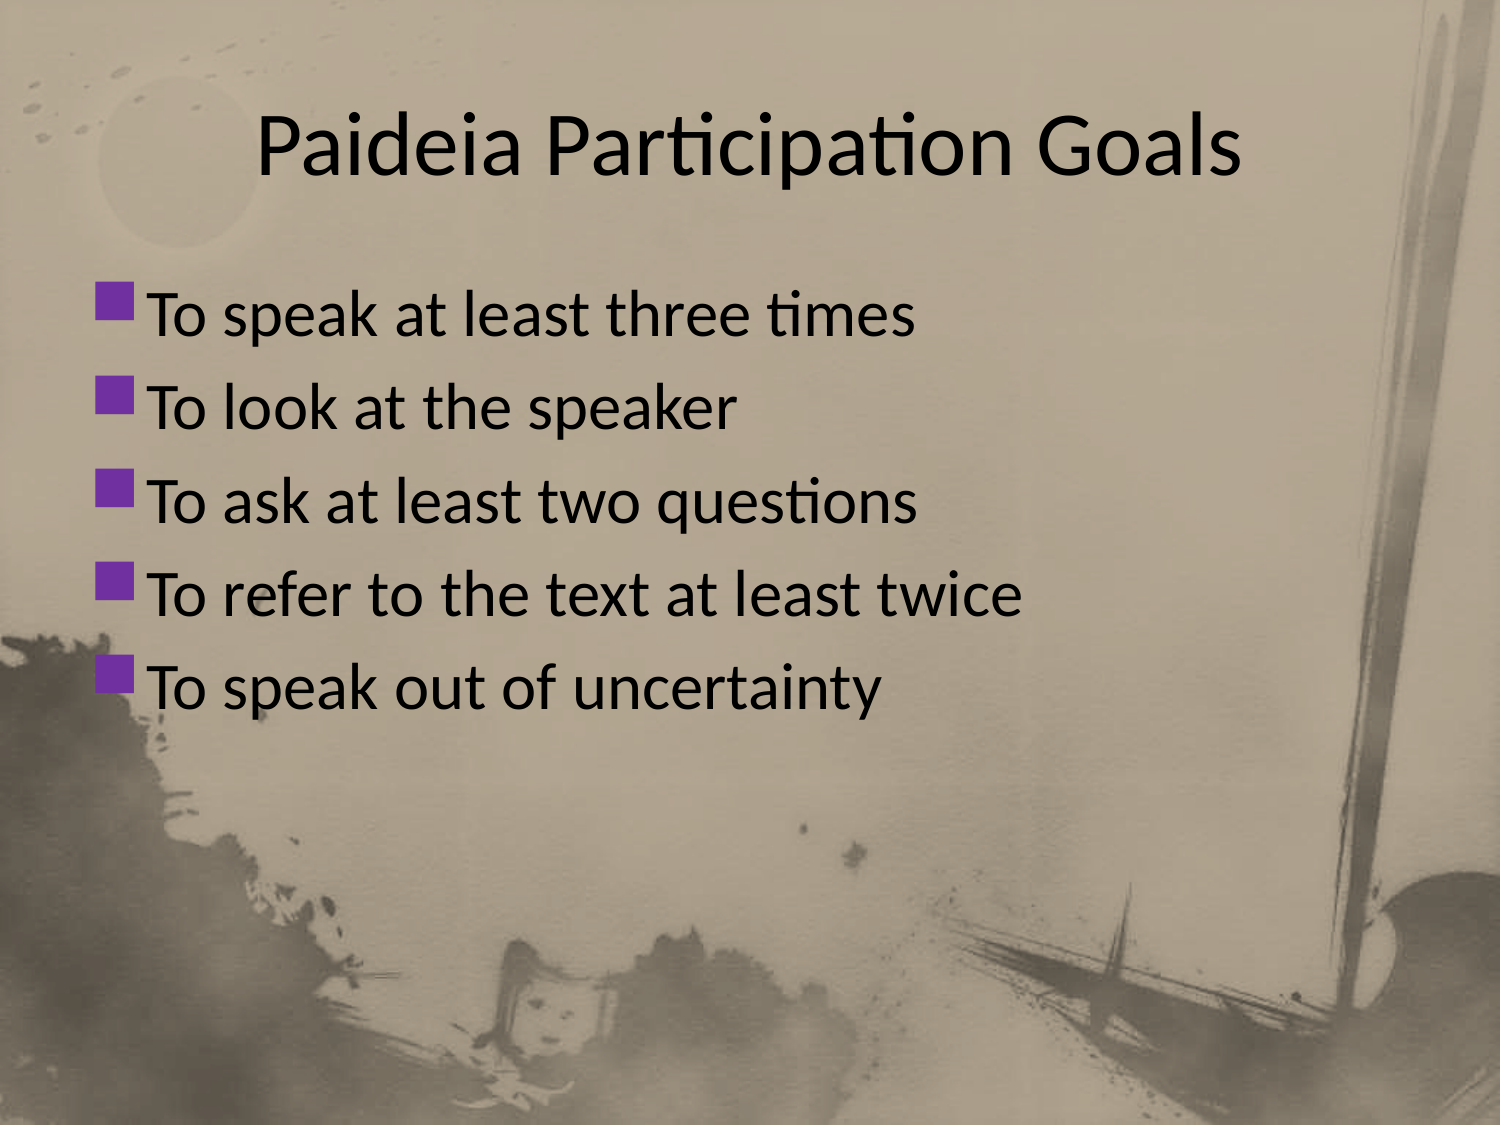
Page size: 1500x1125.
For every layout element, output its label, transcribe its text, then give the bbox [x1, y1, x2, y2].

title Paideia Participation Goals [75, 45, 1425, 233]
list To speak at least three times To look at the speaker To ask at least two questions To refer to the text at least twice To speak out of uncertainty [75, 262, 1425, 1005]
